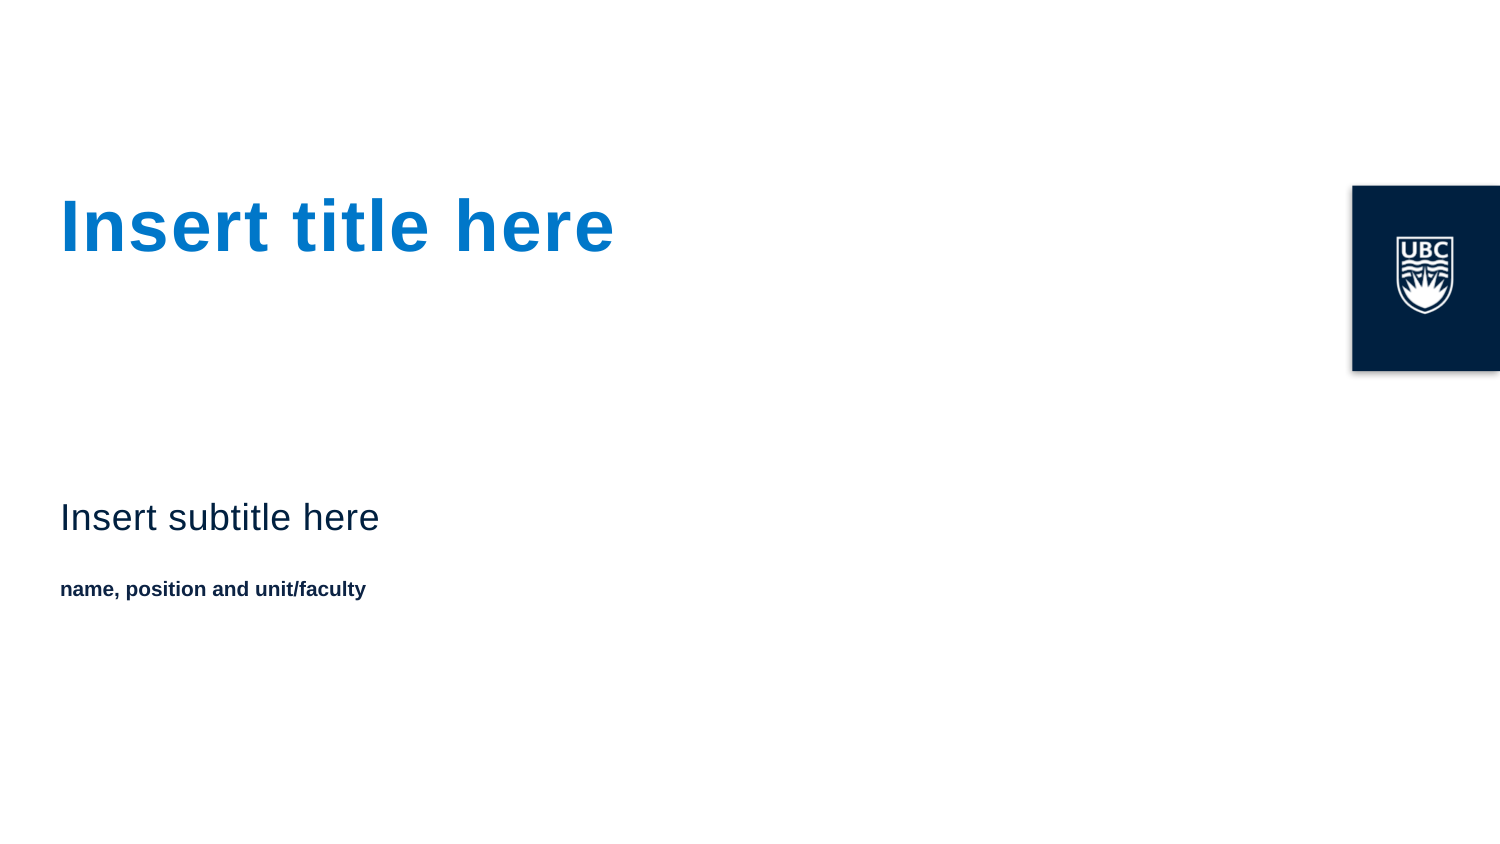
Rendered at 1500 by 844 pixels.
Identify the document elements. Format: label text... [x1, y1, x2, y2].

picture [1391, 232, 1459, 318]
title Insert title here [60, 187, 953, 446]
list Insert subtitle here [60, 492, 951, 546]
list name, position and unit/faculty [60, 575, 951, 629]
